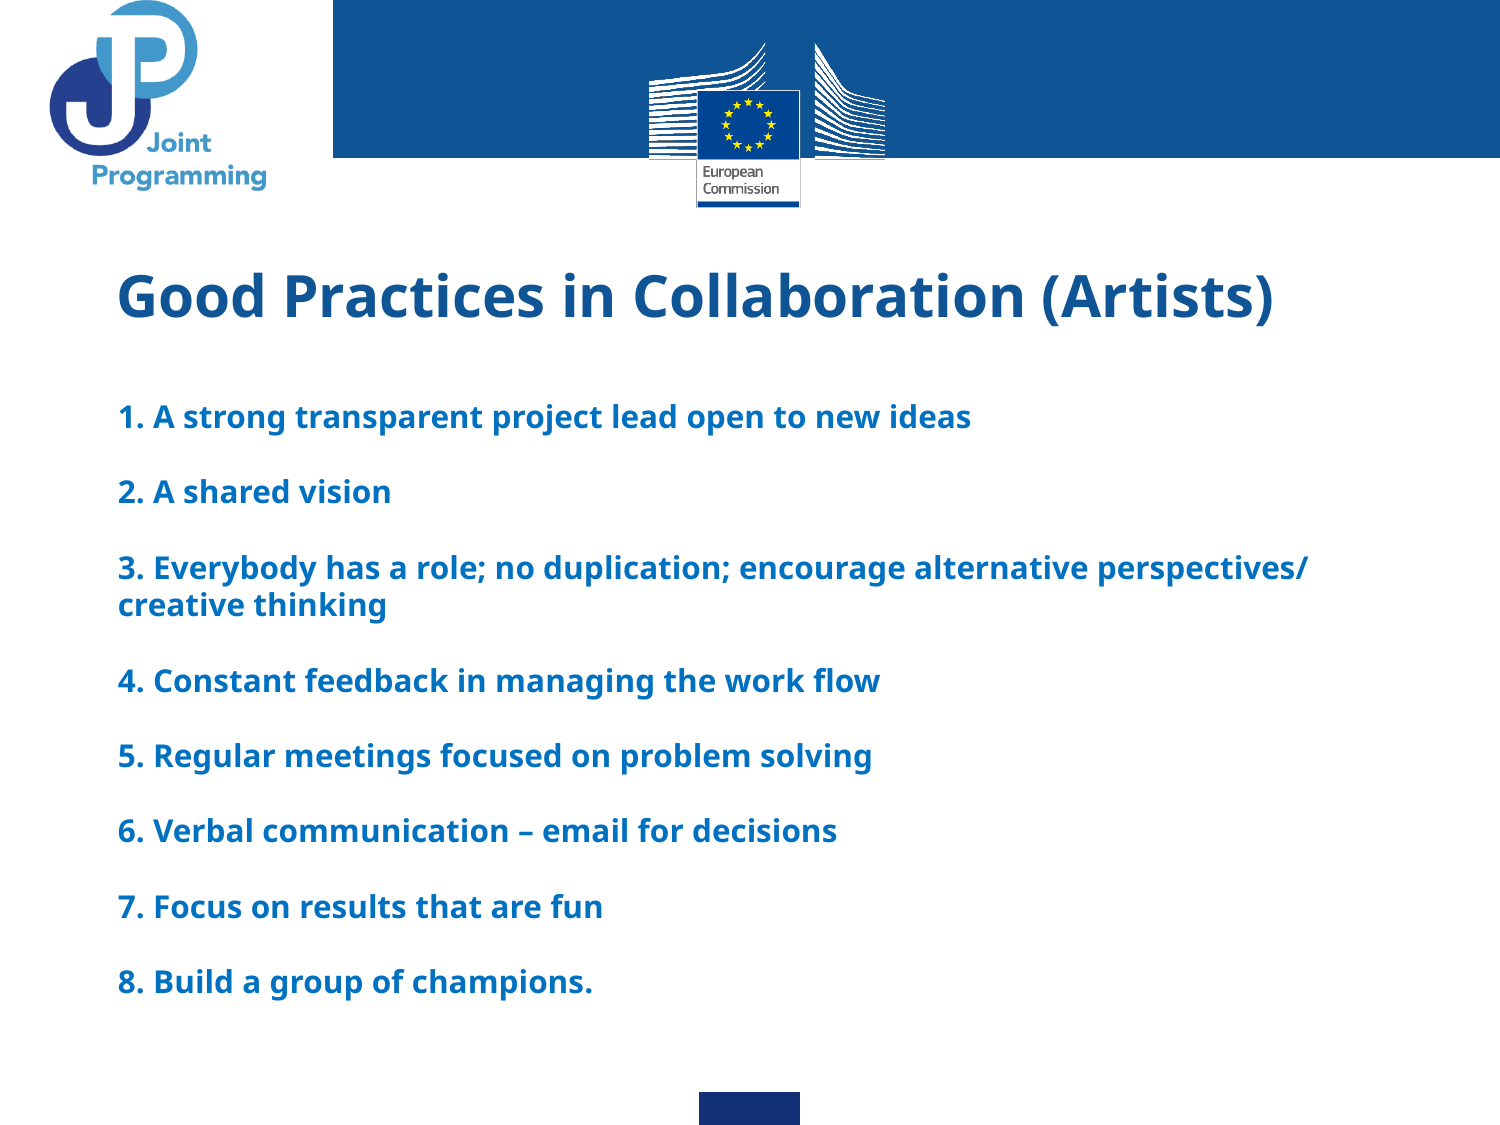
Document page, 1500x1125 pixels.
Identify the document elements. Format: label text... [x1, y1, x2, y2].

title Good Practices in Collaboration (Artists) [57, 236, 1465, 352]
list 1. A strong transparent project lead open to new ideas 2. A shared vision 3. Everybody has a role; no duplication; encourage alternative perspectives/ creative thinking 4. Constant feedback in managing the work flow 5. Regular meetings focused on problem solving 6. Verbal communication – email for decisions 7. Focus on results that are fun 8. Build a group of champions. [67, 351, 1443, 1055]
picture [0, 0, 333, 195]
picture [649, 42, 885, 208]
